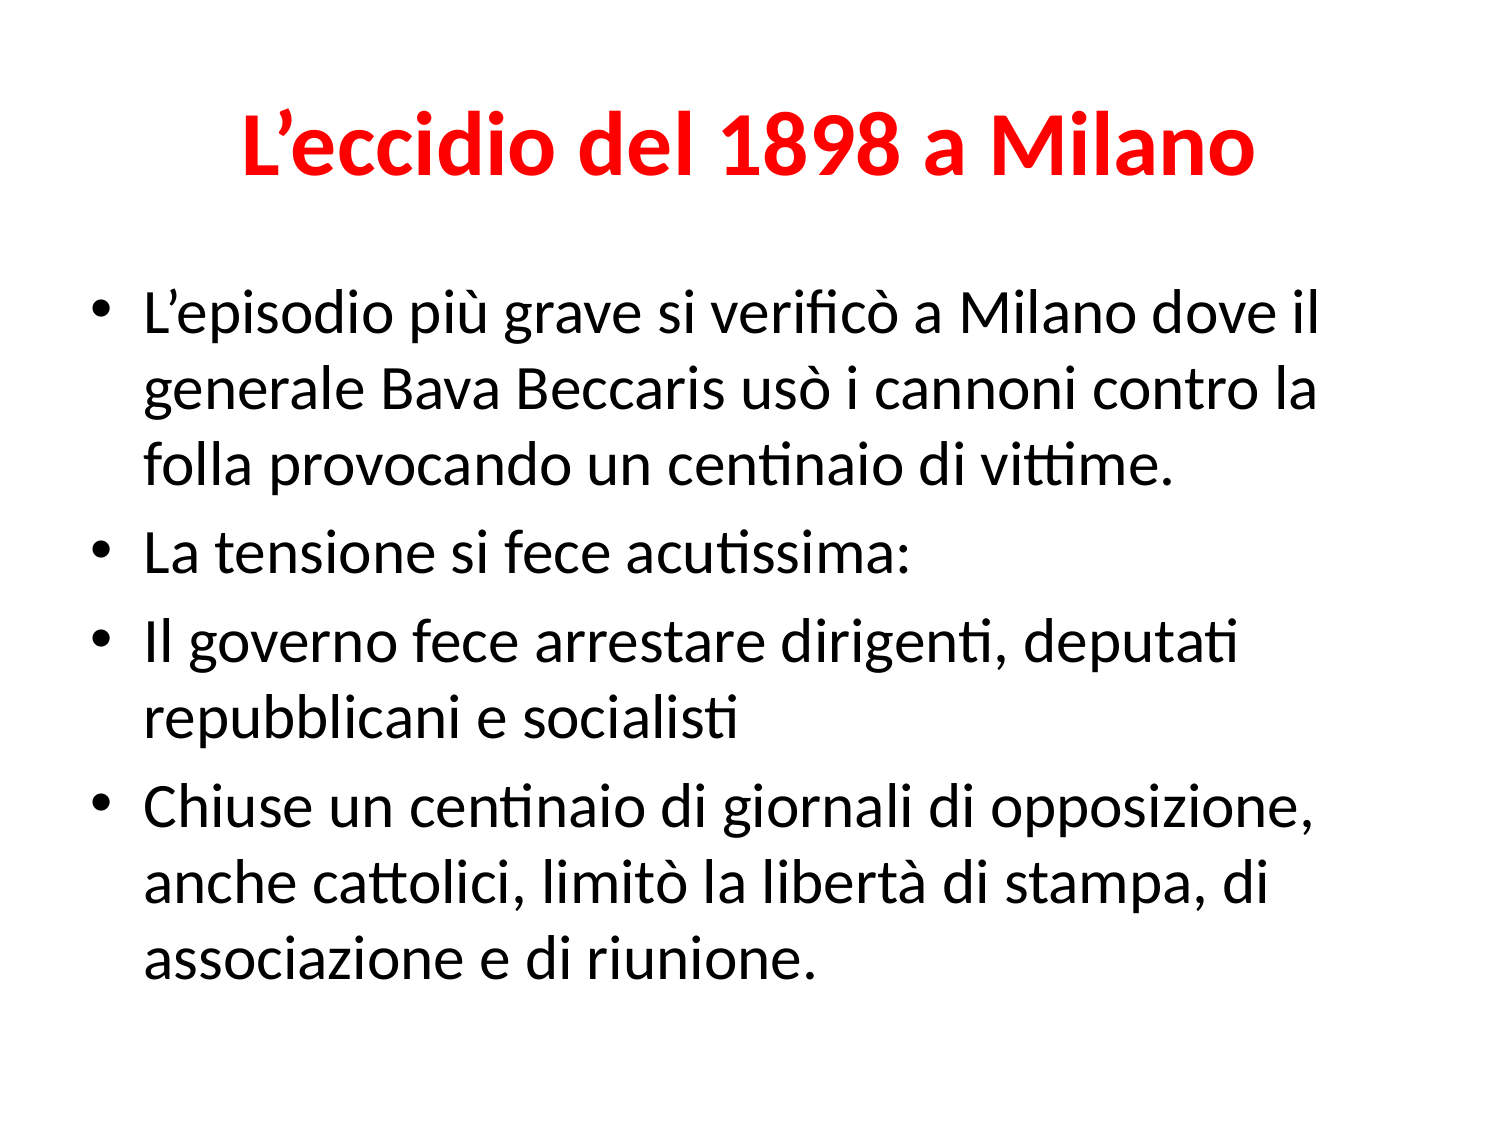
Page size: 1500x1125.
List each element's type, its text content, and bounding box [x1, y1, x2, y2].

list L’episodio più grave si verificò a Milano dove il generale Bava Beccaris usò i cannoni contro la folla provocando un centinaio di vittime. La tensione si fece acutissima: Il governo fece arrestare dirigenti, deputati repubblicani e socialisti Chiuse un centinaio di giornali di opposizione, anche cattolici, limitò la libertà di stampa, di associazione e di riunione. [75, 262, 1425, 1005]
title L’eccidio del 1898 a Milano [75, 45, 1425, 233]
